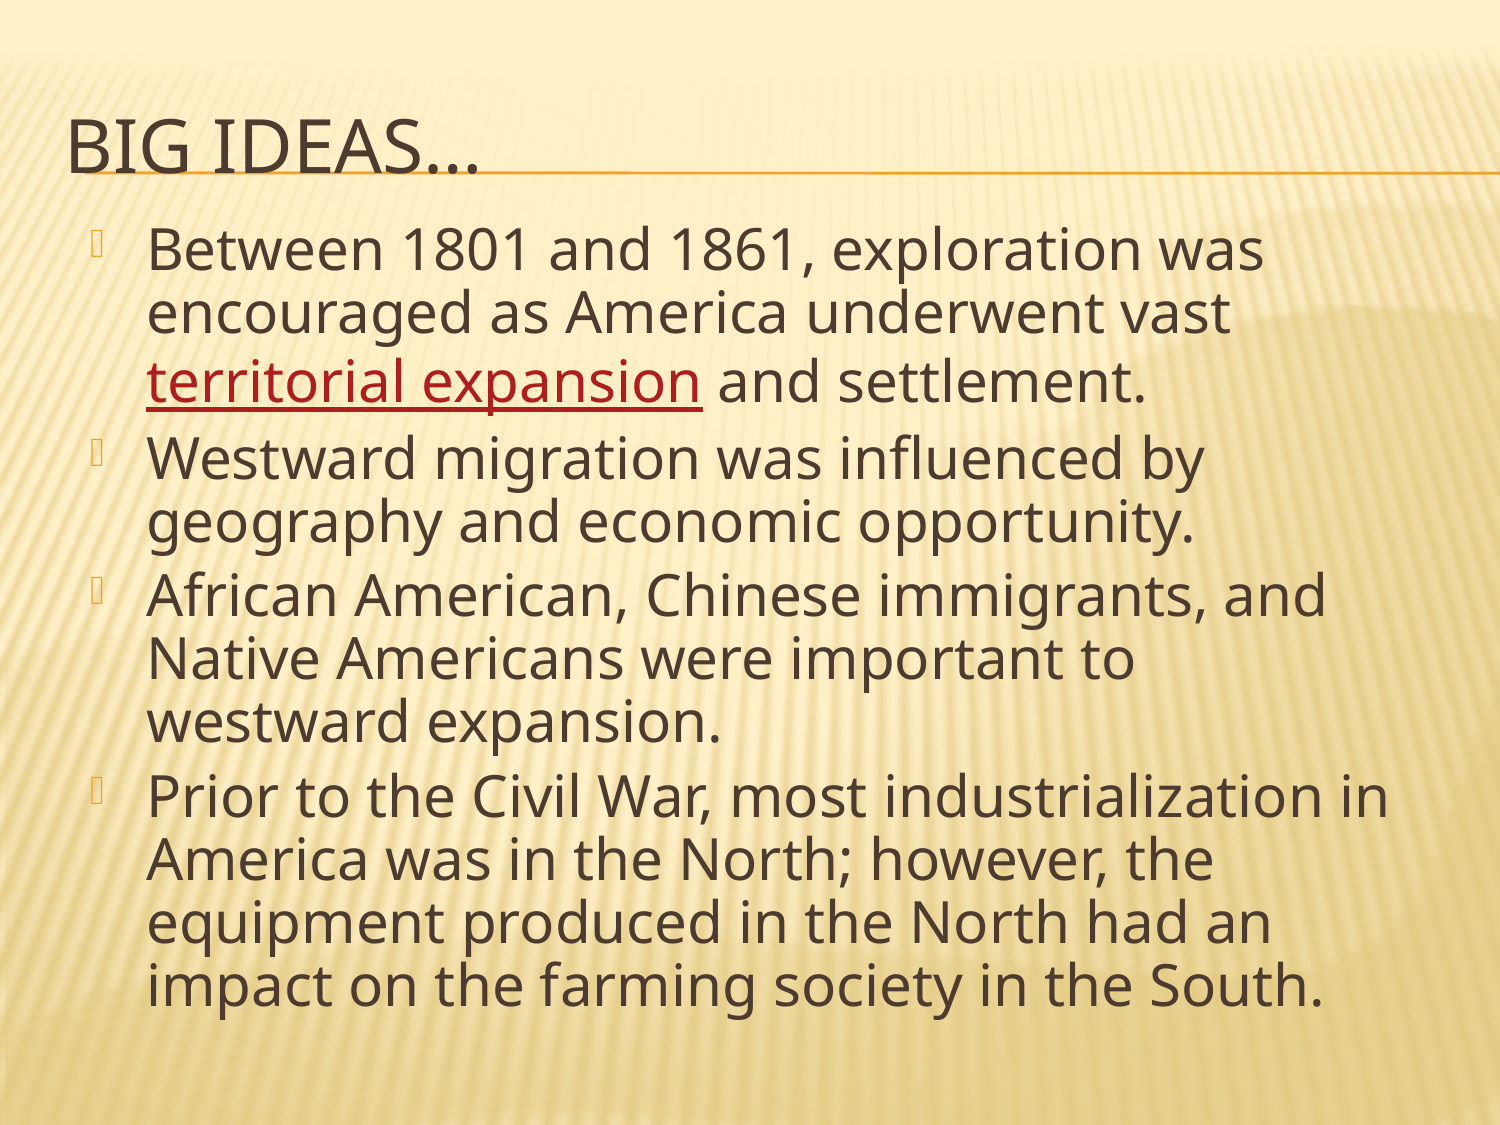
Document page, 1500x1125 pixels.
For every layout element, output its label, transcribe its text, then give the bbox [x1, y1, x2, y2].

title Big Ideas… [50, 75, 1475, 213]
list Between 1801 and 1861, exploration was encouraged as America underwent vast territorial expansion and settlement. Westward migration was influenced by geography and economic opportunity. African American, Chinese immigrants, and Native Americans were important to westward expansion. Prior to the Civil War, most industrialization in America was in the North; however, the equipment produced in the North had an impact on the farming society in the South. [74, 212, 1426, 1076]
